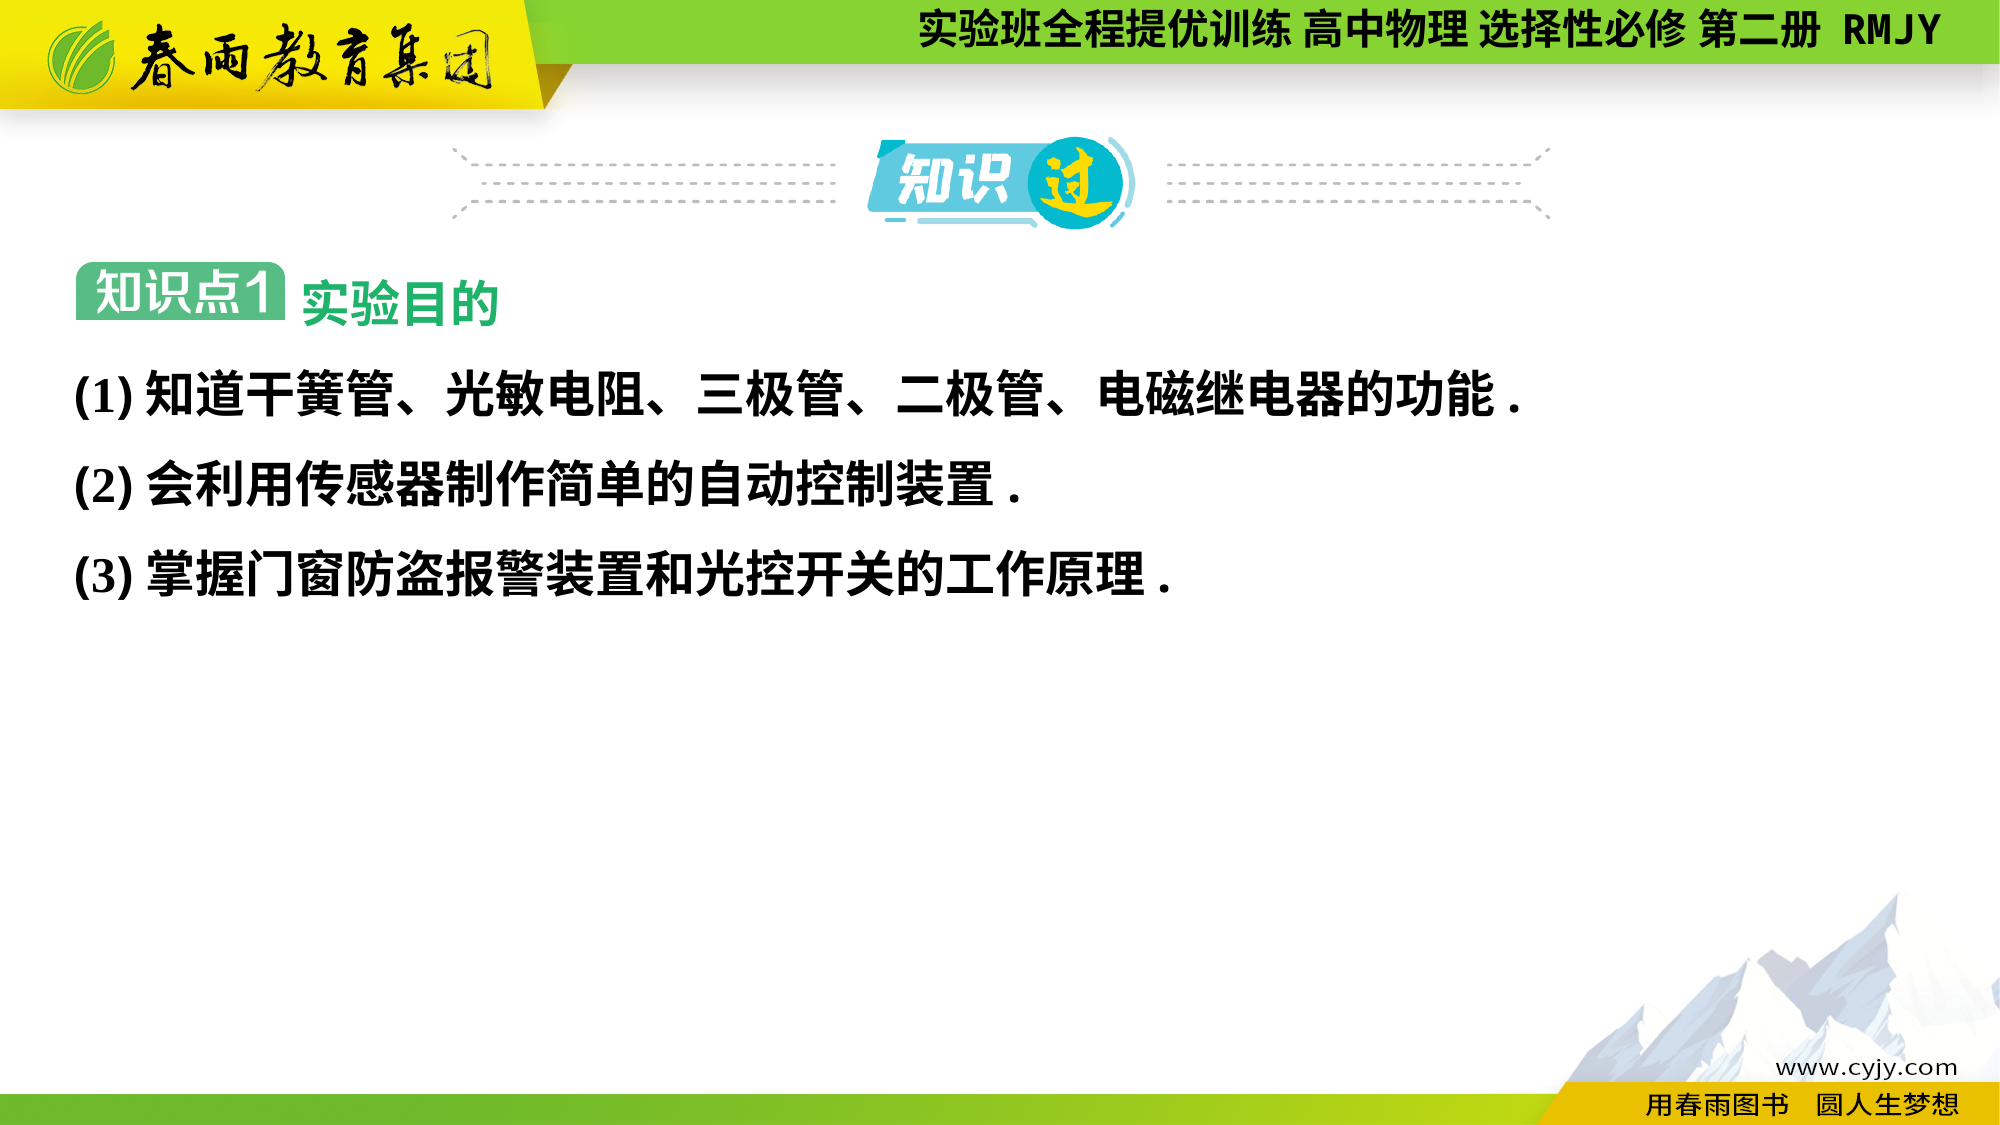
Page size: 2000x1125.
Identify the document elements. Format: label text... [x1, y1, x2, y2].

picture [0, 0, 2000, 1125]
list 实验目的 (1)知道干簧管、光敏电阻、三极管、二极管、电磁继电器的功能. (2)会利用传感器制作简单的自动控制装置. (3)掌握门窗防盗报警装置和光控开关的工作原理. [59, 234, 1944, 602]
